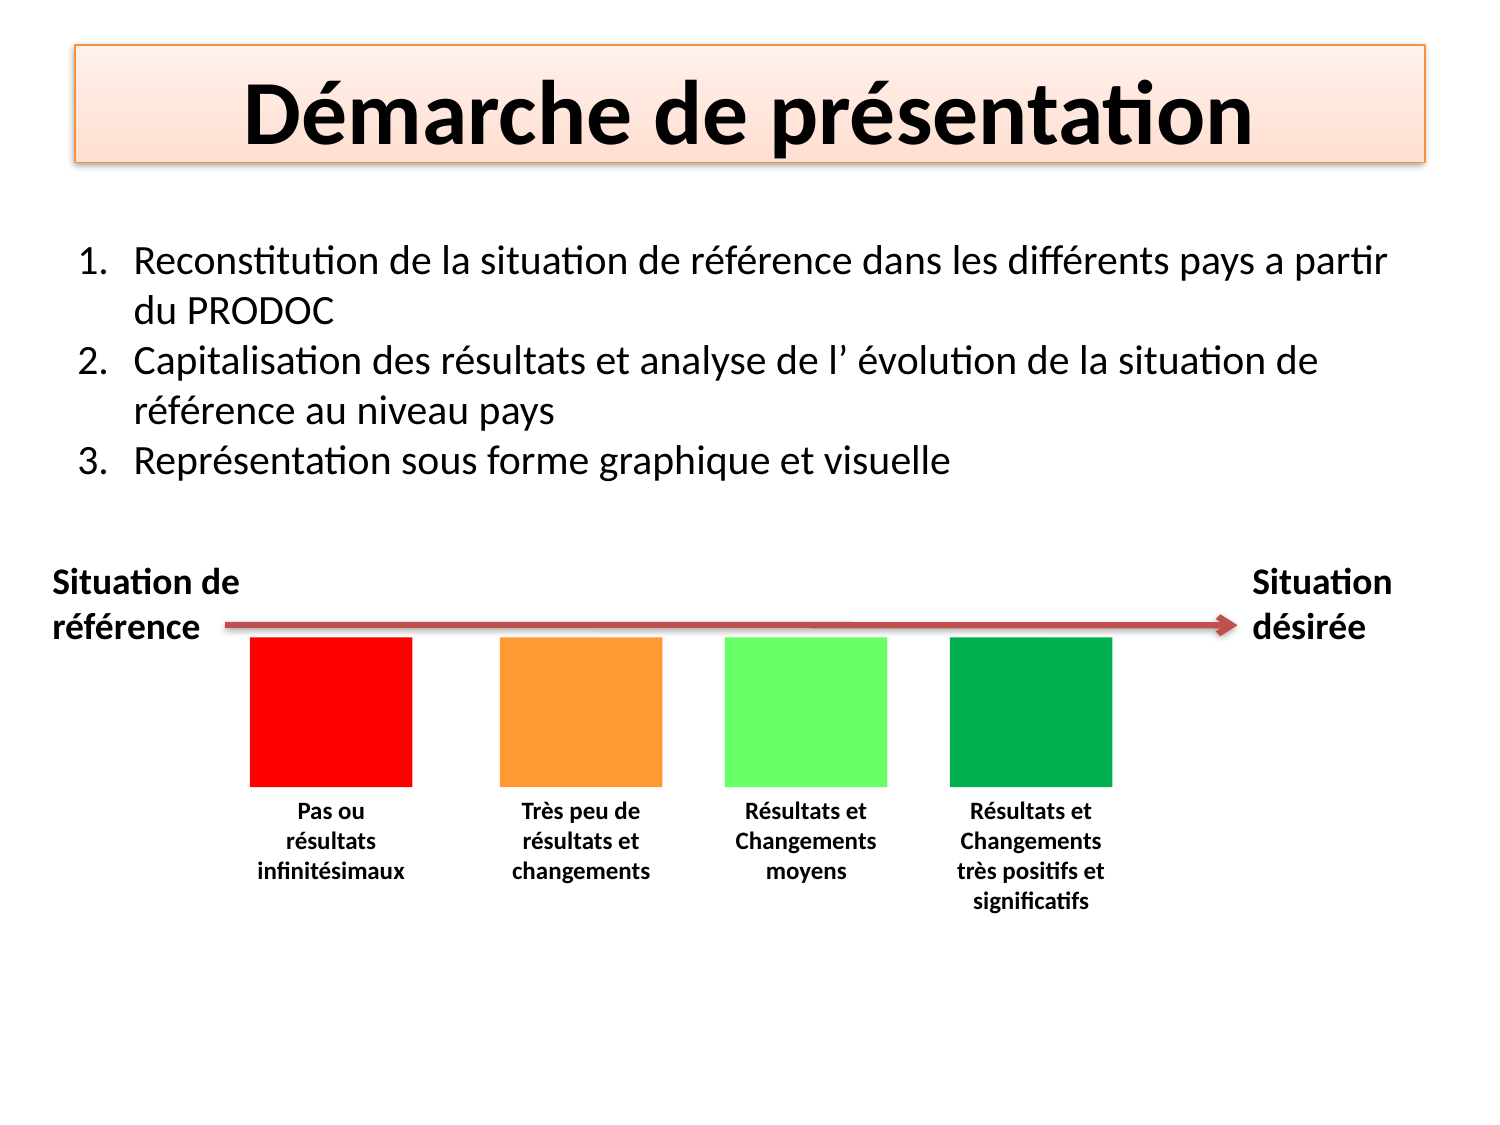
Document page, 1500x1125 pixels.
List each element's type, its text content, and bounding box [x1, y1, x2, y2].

text_box Situation de référence [37, 549, 263, 655]
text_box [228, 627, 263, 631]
text_box Très peu de résultats et changements [487, 787, 675, 893]
text_box [249, 637, 413, 787]
text_box [949, 637, 1113, 787]
text_box Situation désirée [1237, 549, 1463, 655]
text_box Résultats et Changements moyens [712, 787, 900, 893]
text_box [499, 637, 663, 787]
text_box Résultats et Changements très positifs et significatifs [937, 787, 1125, 922]
text_box Démarche de présentation [74, 44, 1426, 163]
text_box Reconstitution de la situation de référence dans les différents pays a partir du PRODOC Capitalisation des résultats et analyse de l’ évolution de la situation de référence au niveau pays Représentation sous forme graphique et visuelle [62, 224, 1438, 490]
text_box [724, 637, 888, 787]
text_box Pas ou résultats infinitésimaux [237, 787, 425, 893]
